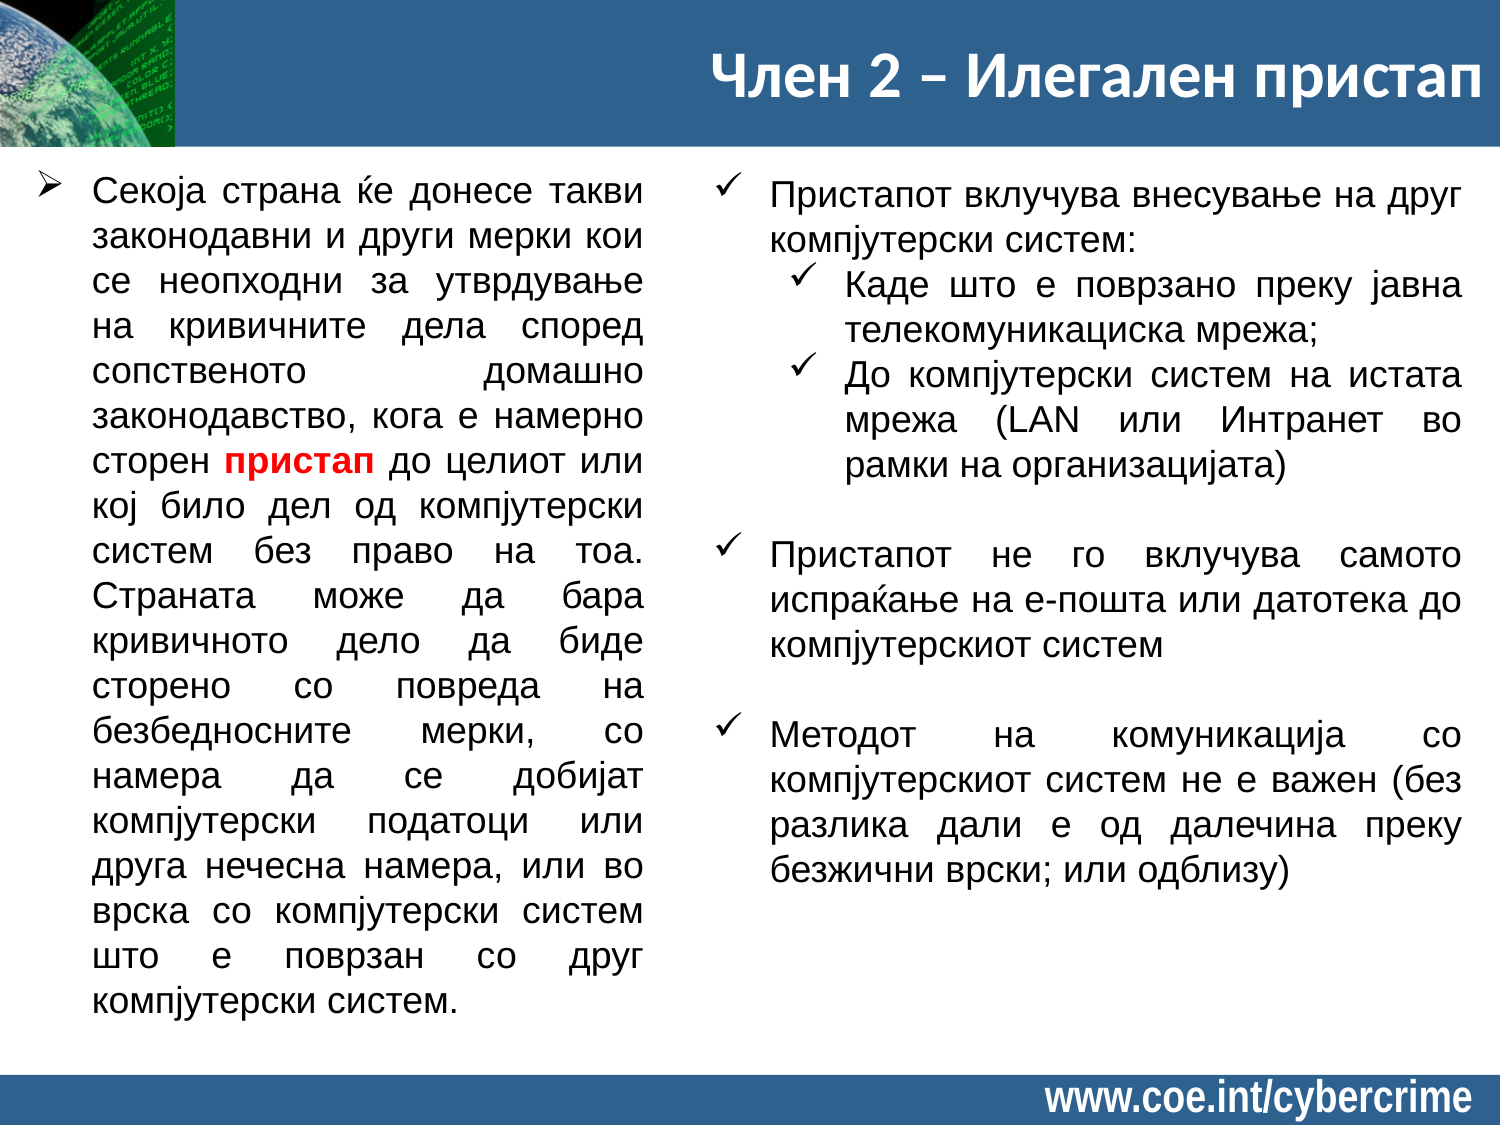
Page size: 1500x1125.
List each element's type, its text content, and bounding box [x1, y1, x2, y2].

text_box Пристапот вклучува внесување на друг компјутерски систем: Каде што е поврзано преку јавна телекомуникациска мрежа; До компјутерски систем на истата мрежа (LAN или Интранет во рамки на организацијата) Пристапот не го вклучува самото испраќање на е-пошта или датотека до компјутерскиот систем Методот на комуникација со компјутерскиот систем не е важен (без разлика дали е од далечина преку безжични врски; или одблизу) [698, 162, 1478, 898]
text_box Секоја страна ќе донесе такви законодавни и други мерки кои се неопходни за утврдување на кривичните дела според сопственото домашно законодавство, кога е намерно сторен пристап до целиот или кој било дел од компјутерски систем без право на тоа. Страната може да бара кривичното дело да биде сторено со повреда на безбедносните мерки, со намера да се добијат компјутерски податоци или друга нечесна намера, или во врска со компјутерски систем што е поврзан со друг компјутерски систем. [20, 158, 659, 1028]
text_box [0, 1073, 1030, 1125]
text_box Член 2 – Илегален пристап [177, 0, 1500, 149]
text_box www.coe.int/cybercrime [1030, 1059, 1500, 1125]
picture [0, 0, 175, 147]
